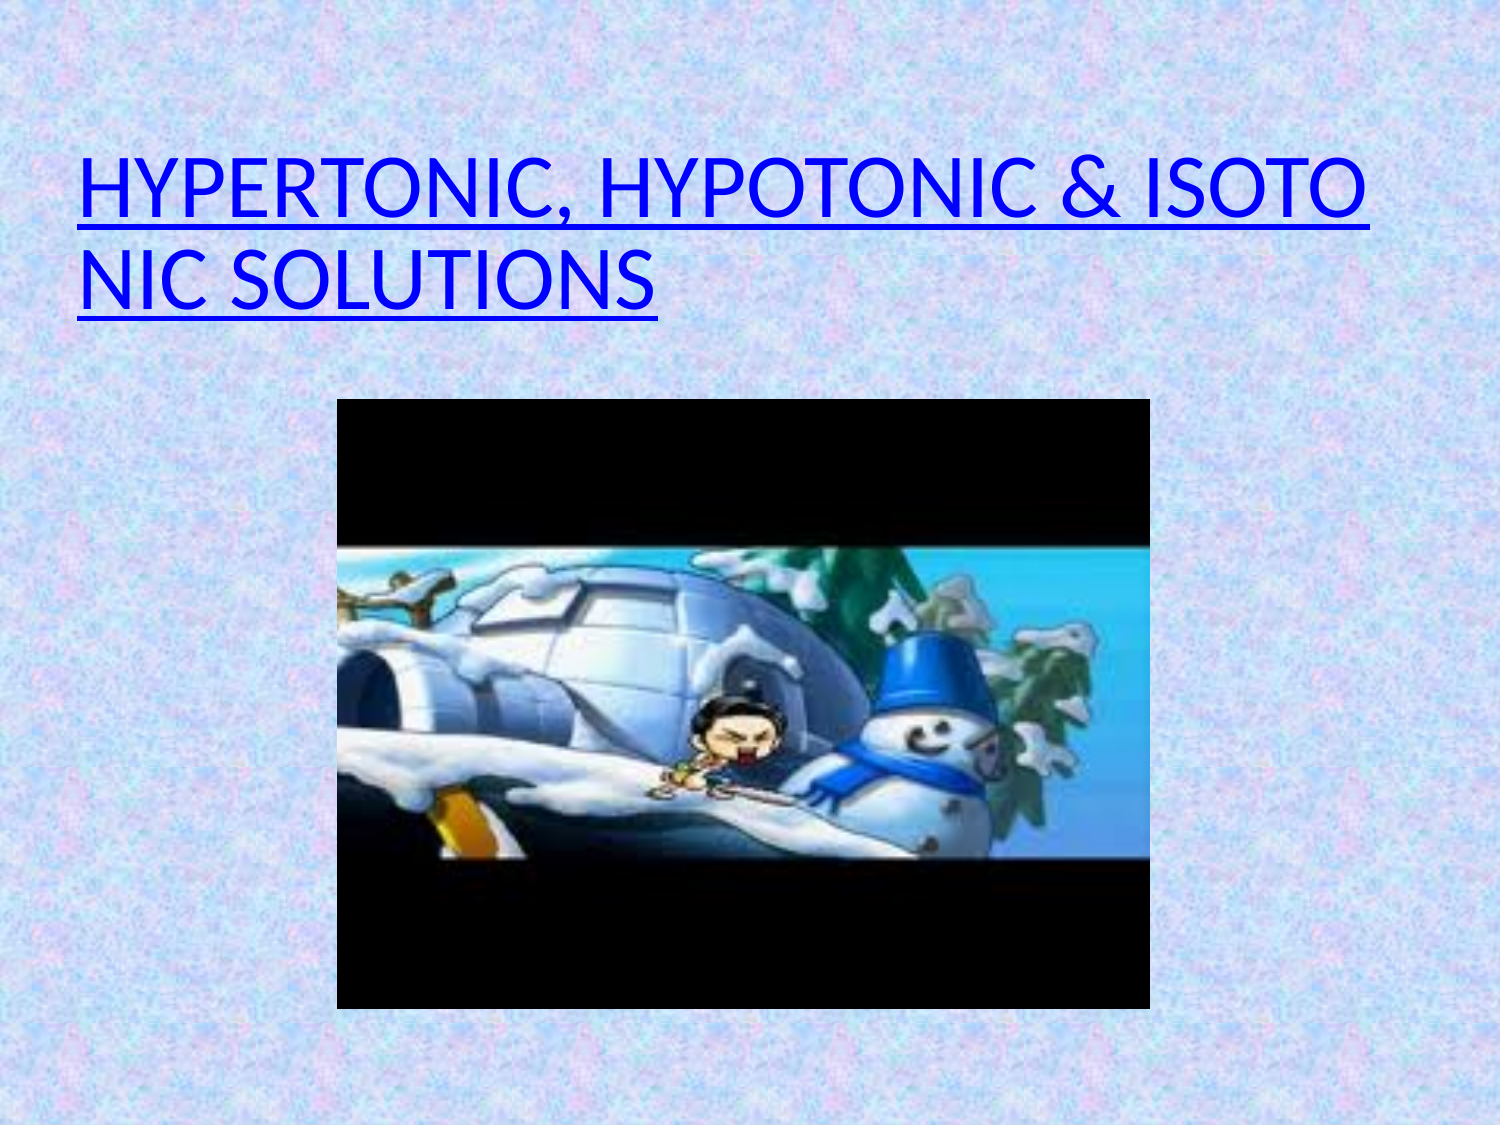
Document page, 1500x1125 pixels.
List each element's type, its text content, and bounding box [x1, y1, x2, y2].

picture [0, 0, 1500, 1125]
title HYPERTONIC, HYPOTONIC & ISOTONIC SOLUTIONS [62, 87, 1413, 275]
